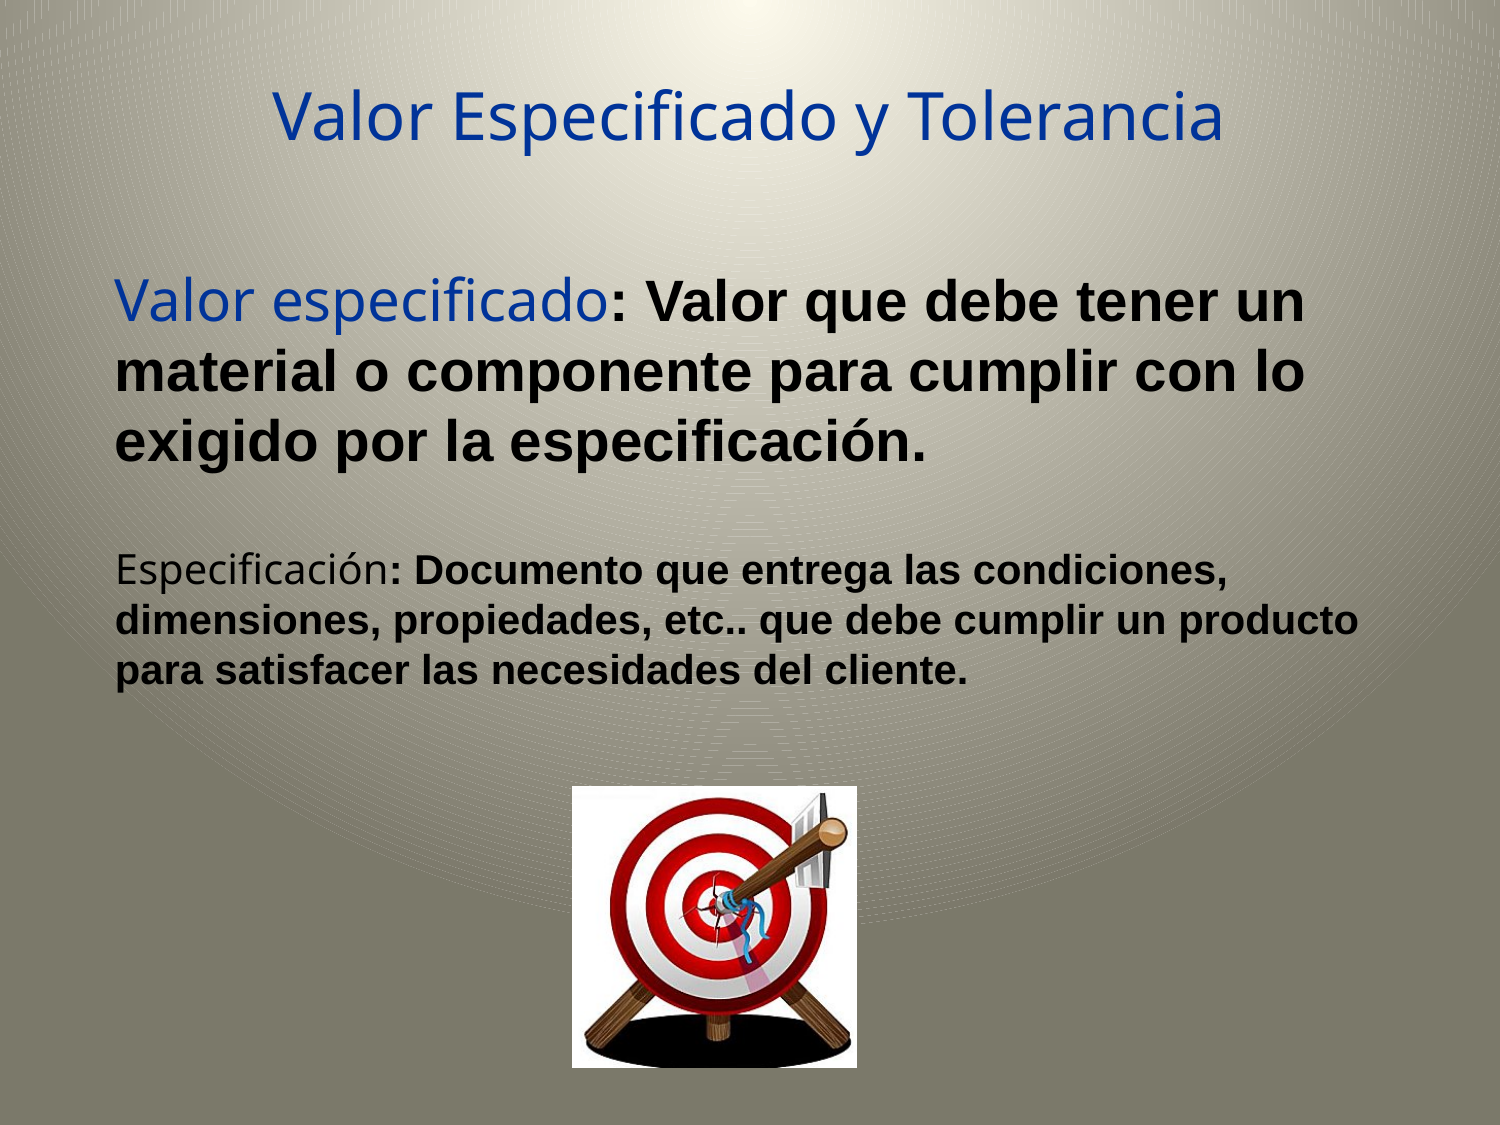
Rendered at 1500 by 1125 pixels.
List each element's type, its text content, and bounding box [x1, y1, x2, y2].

text_box Valor Especificado y Tolerancia [29, 42, 1471, 185]
picture [572, 786, 857, 1068]
text_box Valor especificado: Valor que debe tener un material o componente para cumplir con lo exigido por la especificación. Especificación: Documento que entrega las condiciones, dimensiones, propiedades, etc.. que debe cumplir un producto para satisfacer las necesidades del cliente. [100, 255, 1400, 929]
